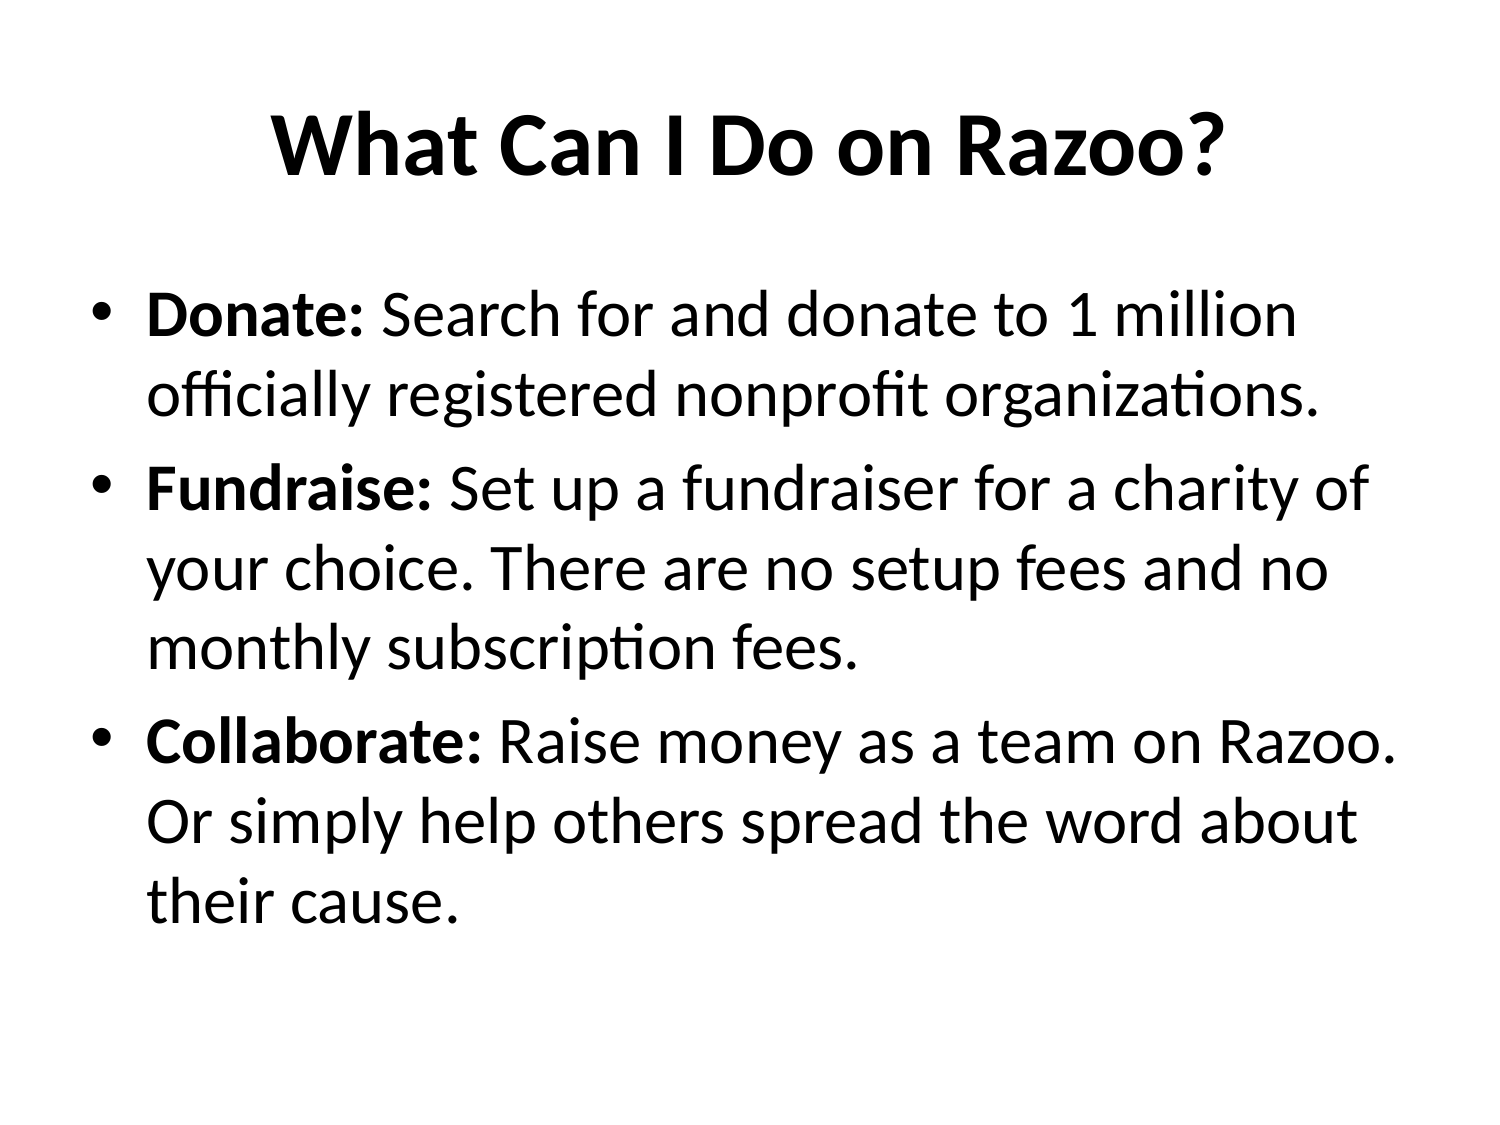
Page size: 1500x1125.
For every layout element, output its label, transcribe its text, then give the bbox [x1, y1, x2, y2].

list Donate: Search for and donate to 1 million officially registered nonprofit organizations. Fundraise: Set up a fundraiser for a charity of your choice. There are no setup fees and no monthly subscription fees. Collaborate: Raise money as a team on Razoo. Or simply help others spread the word about their cause. [75, 262, 1425, 1005]
title What Can I Do on Razoo? [75, 45, 1425, 233]
